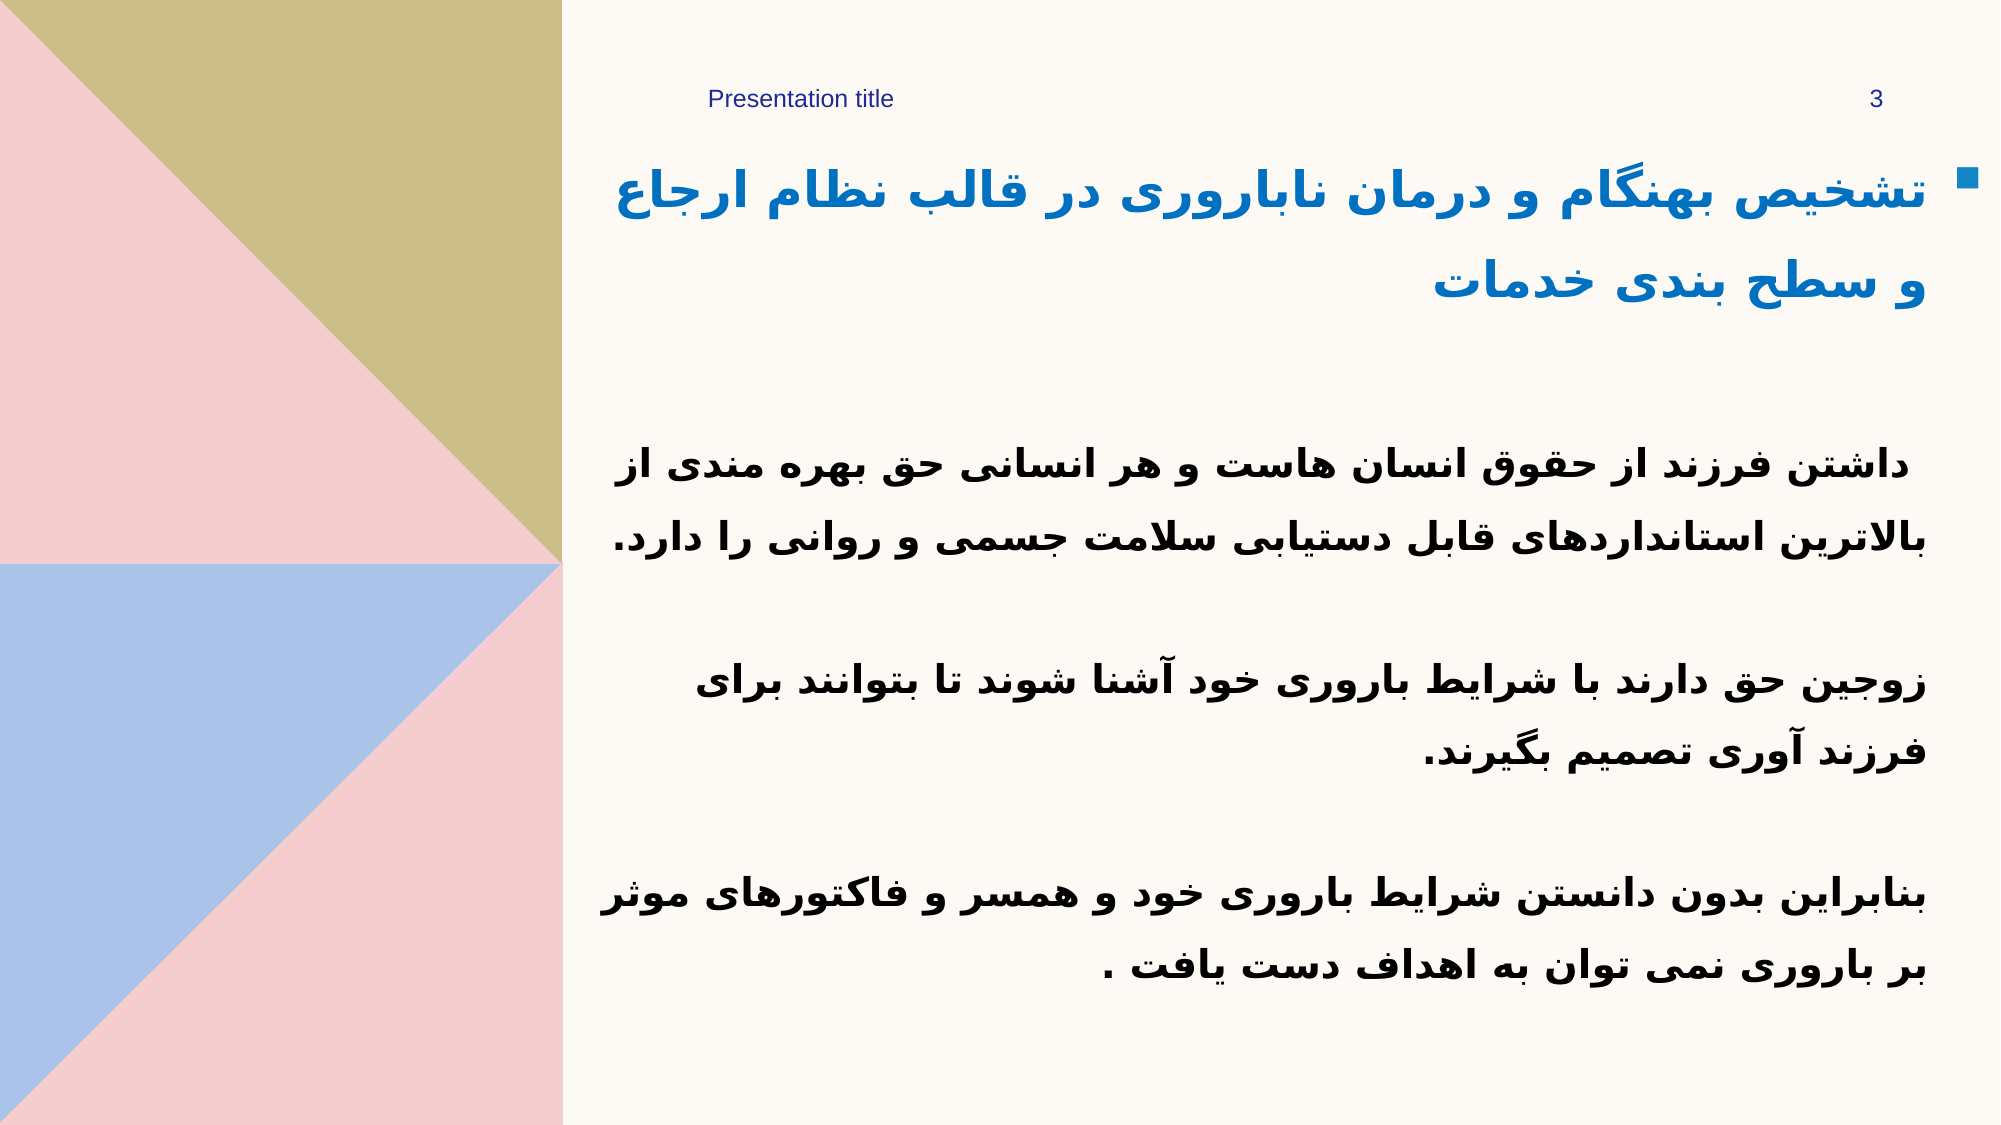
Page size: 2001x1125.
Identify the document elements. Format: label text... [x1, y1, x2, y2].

slide_number 3 [1795, 75, 1958, 120]
footer Presentation title [693, 75, 1218, 120]
title تشخیص بهنگام و درمان ناباروری در قالب نظام ارجاع و سطح بندی خدمات داشتن فرزند از حقوق انسان هاست و هر انسانی حق بهره مندی از بالاترین استانداردهای قابل دستیابی سلامت جسمی و روانی را دارد. زوجین حق دارند با شرایط باروری خود آشنا شوند تا بتوانند برای فرزند آوری تصمیم بگیرند. بنابراین بدون دانستن شرایط باروری خود و همسر و فاکتورهای موثر بر باروری نمی توان به اهداف دست یافت . [565, 120, 2000, 1090]
